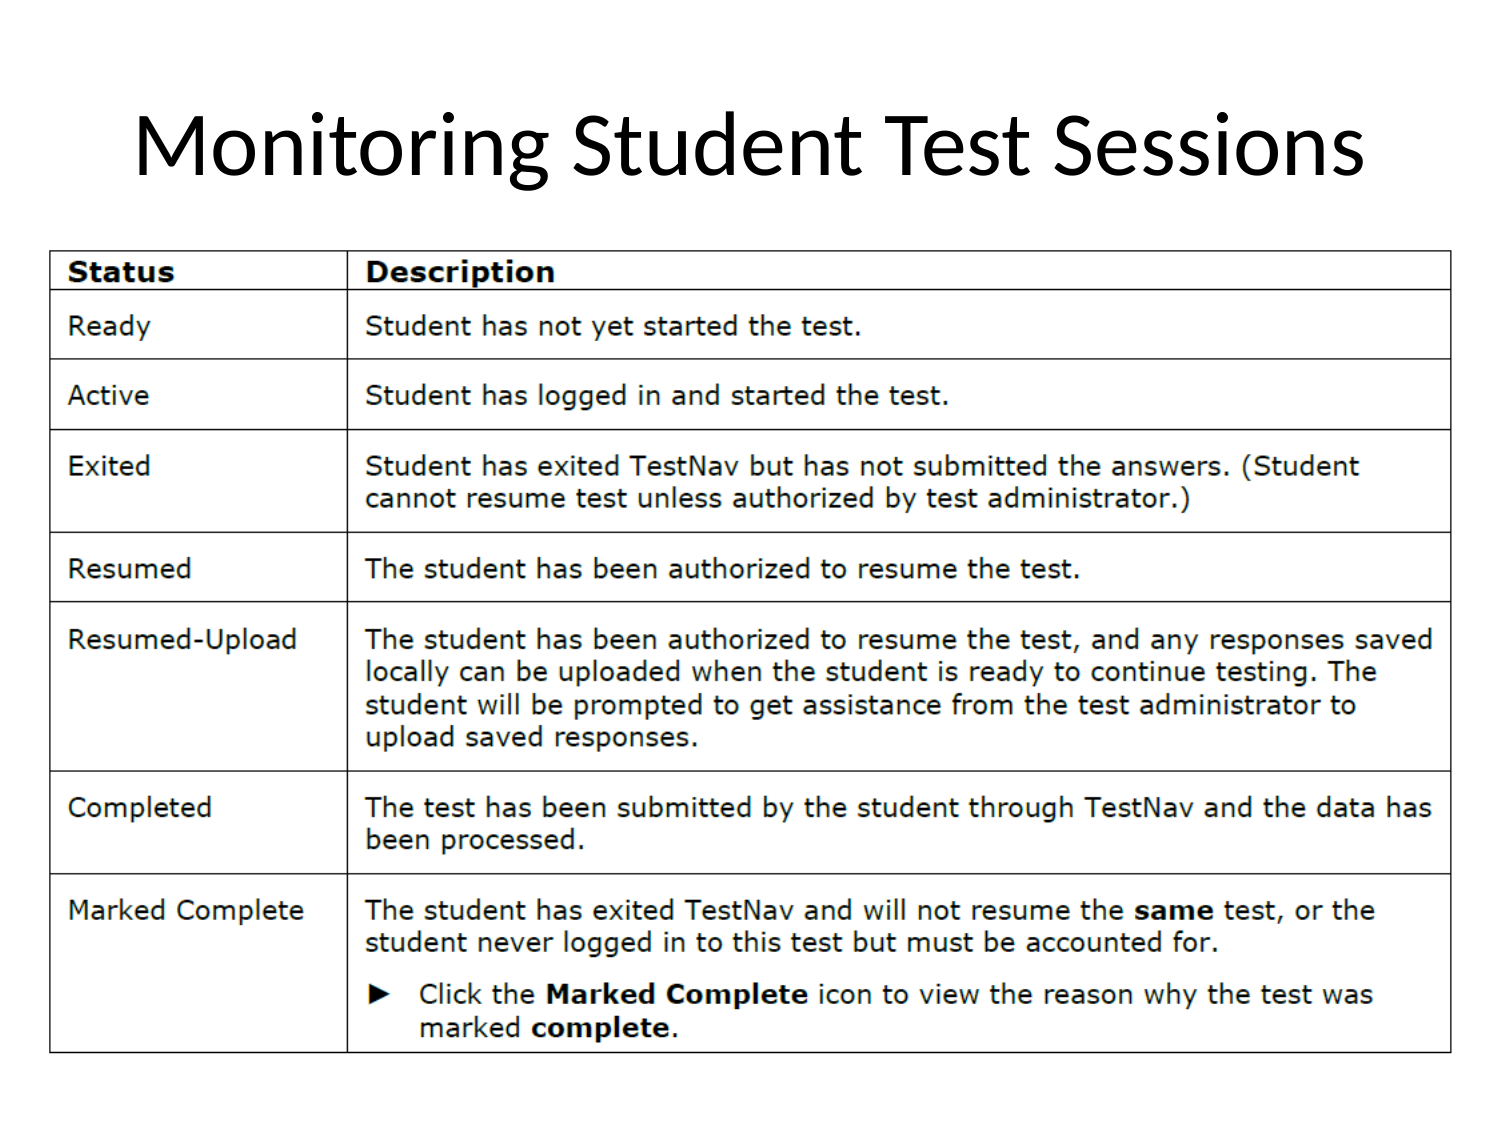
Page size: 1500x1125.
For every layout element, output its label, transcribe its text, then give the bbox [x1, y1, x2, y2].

picture [27, 237, 1472, 1063]
title Monitoring Student Test Sessions [75, 45, 1425, 233]
